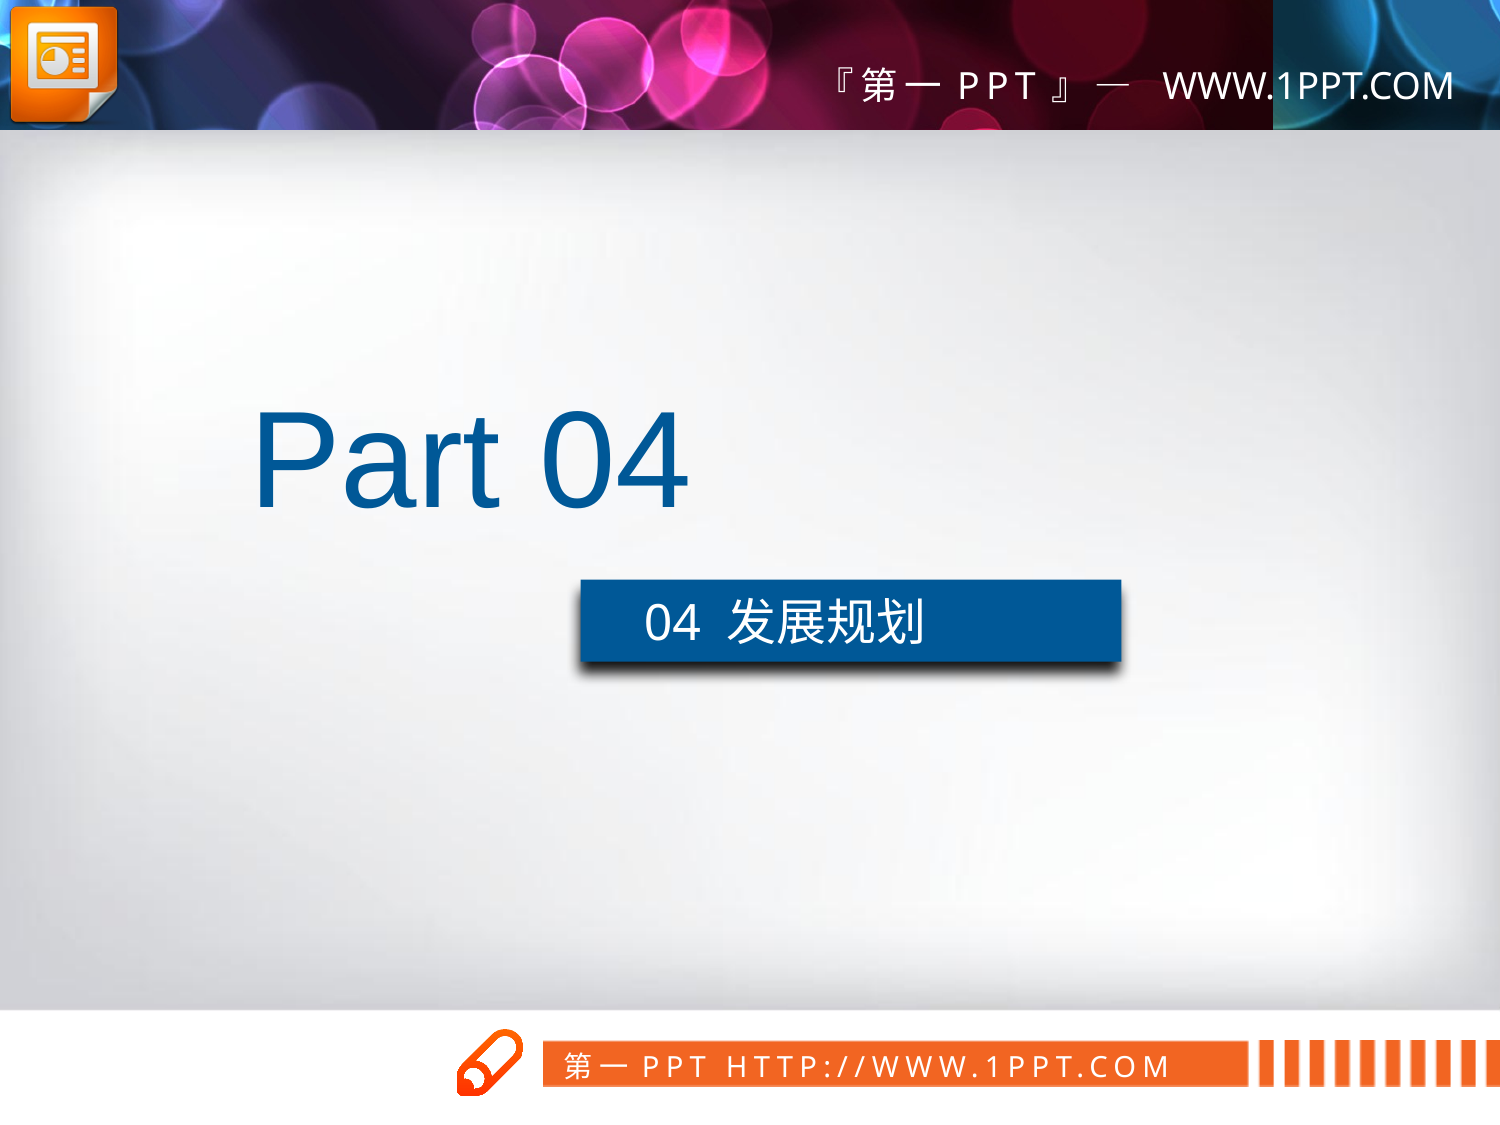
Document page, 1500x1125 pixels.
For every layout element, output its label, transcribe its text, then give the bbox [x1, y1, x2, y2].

picture [0, 0, 1500, 1012]
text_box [580, 579, 1122, 662]
text_box Part 04 [234, 362, 708, 543]
picture [543, 1040, 1500, 1087]
